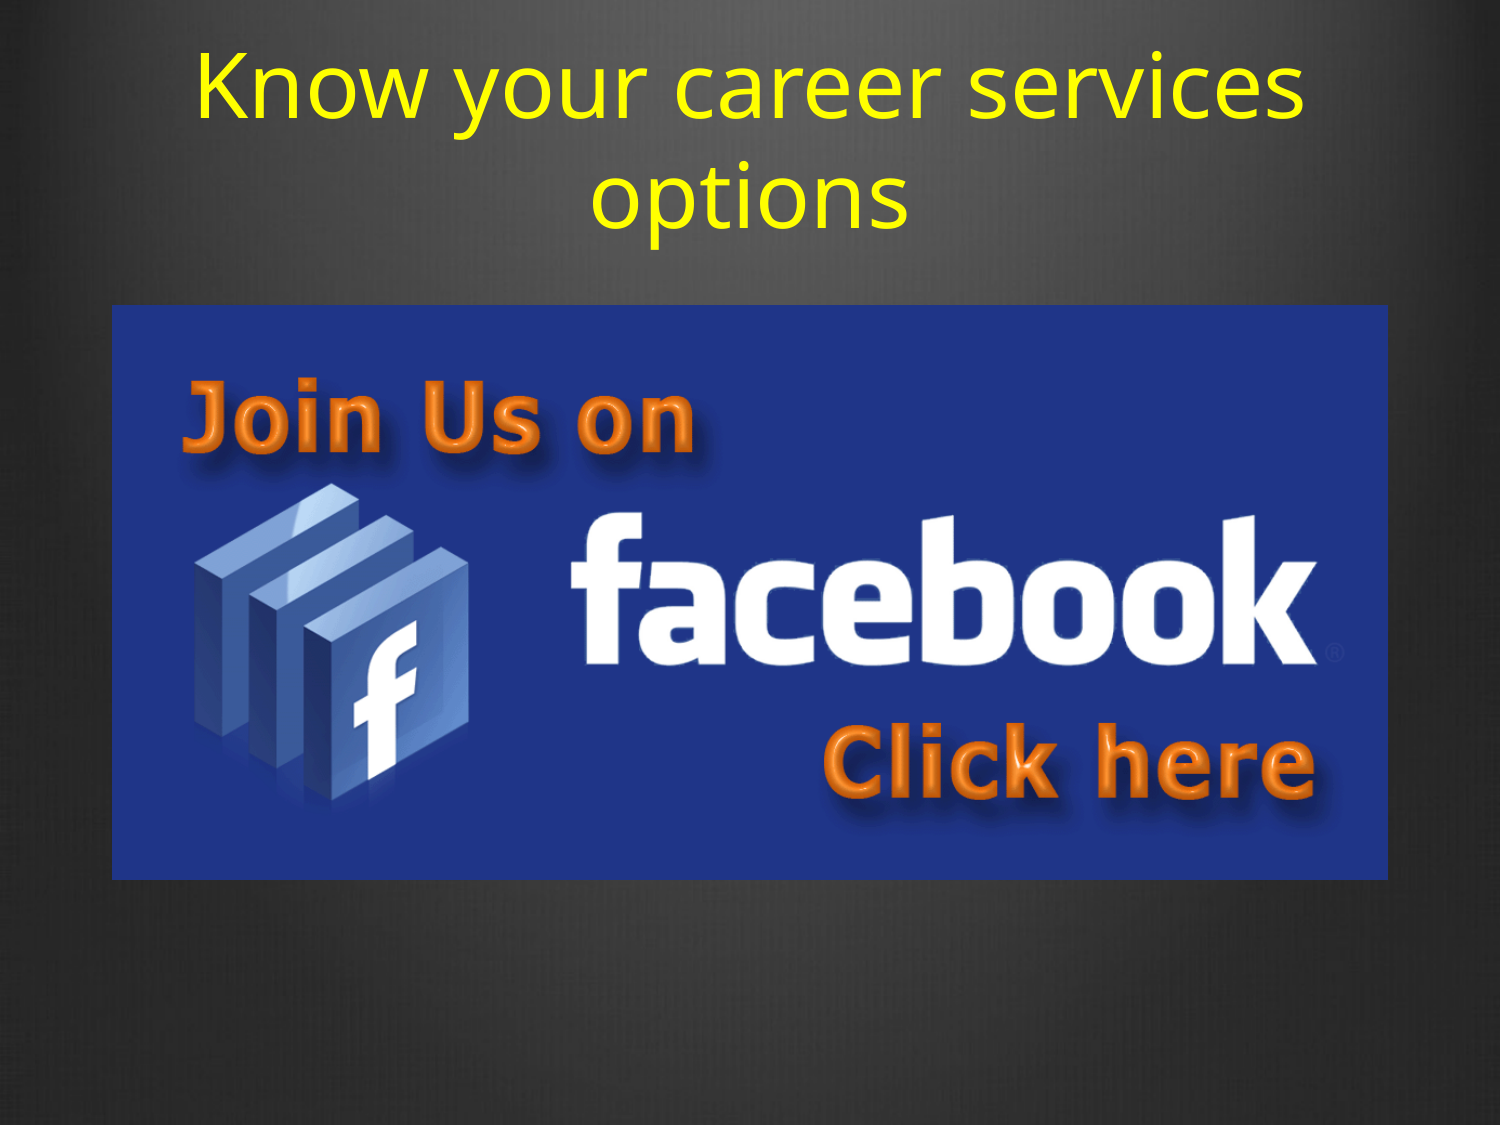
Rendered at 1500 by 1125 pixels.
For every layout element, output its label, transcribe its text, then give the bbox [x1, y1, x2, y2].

title Know your career services options [112, 19, 1388, 255]
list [112, 305, 1388, 880]
